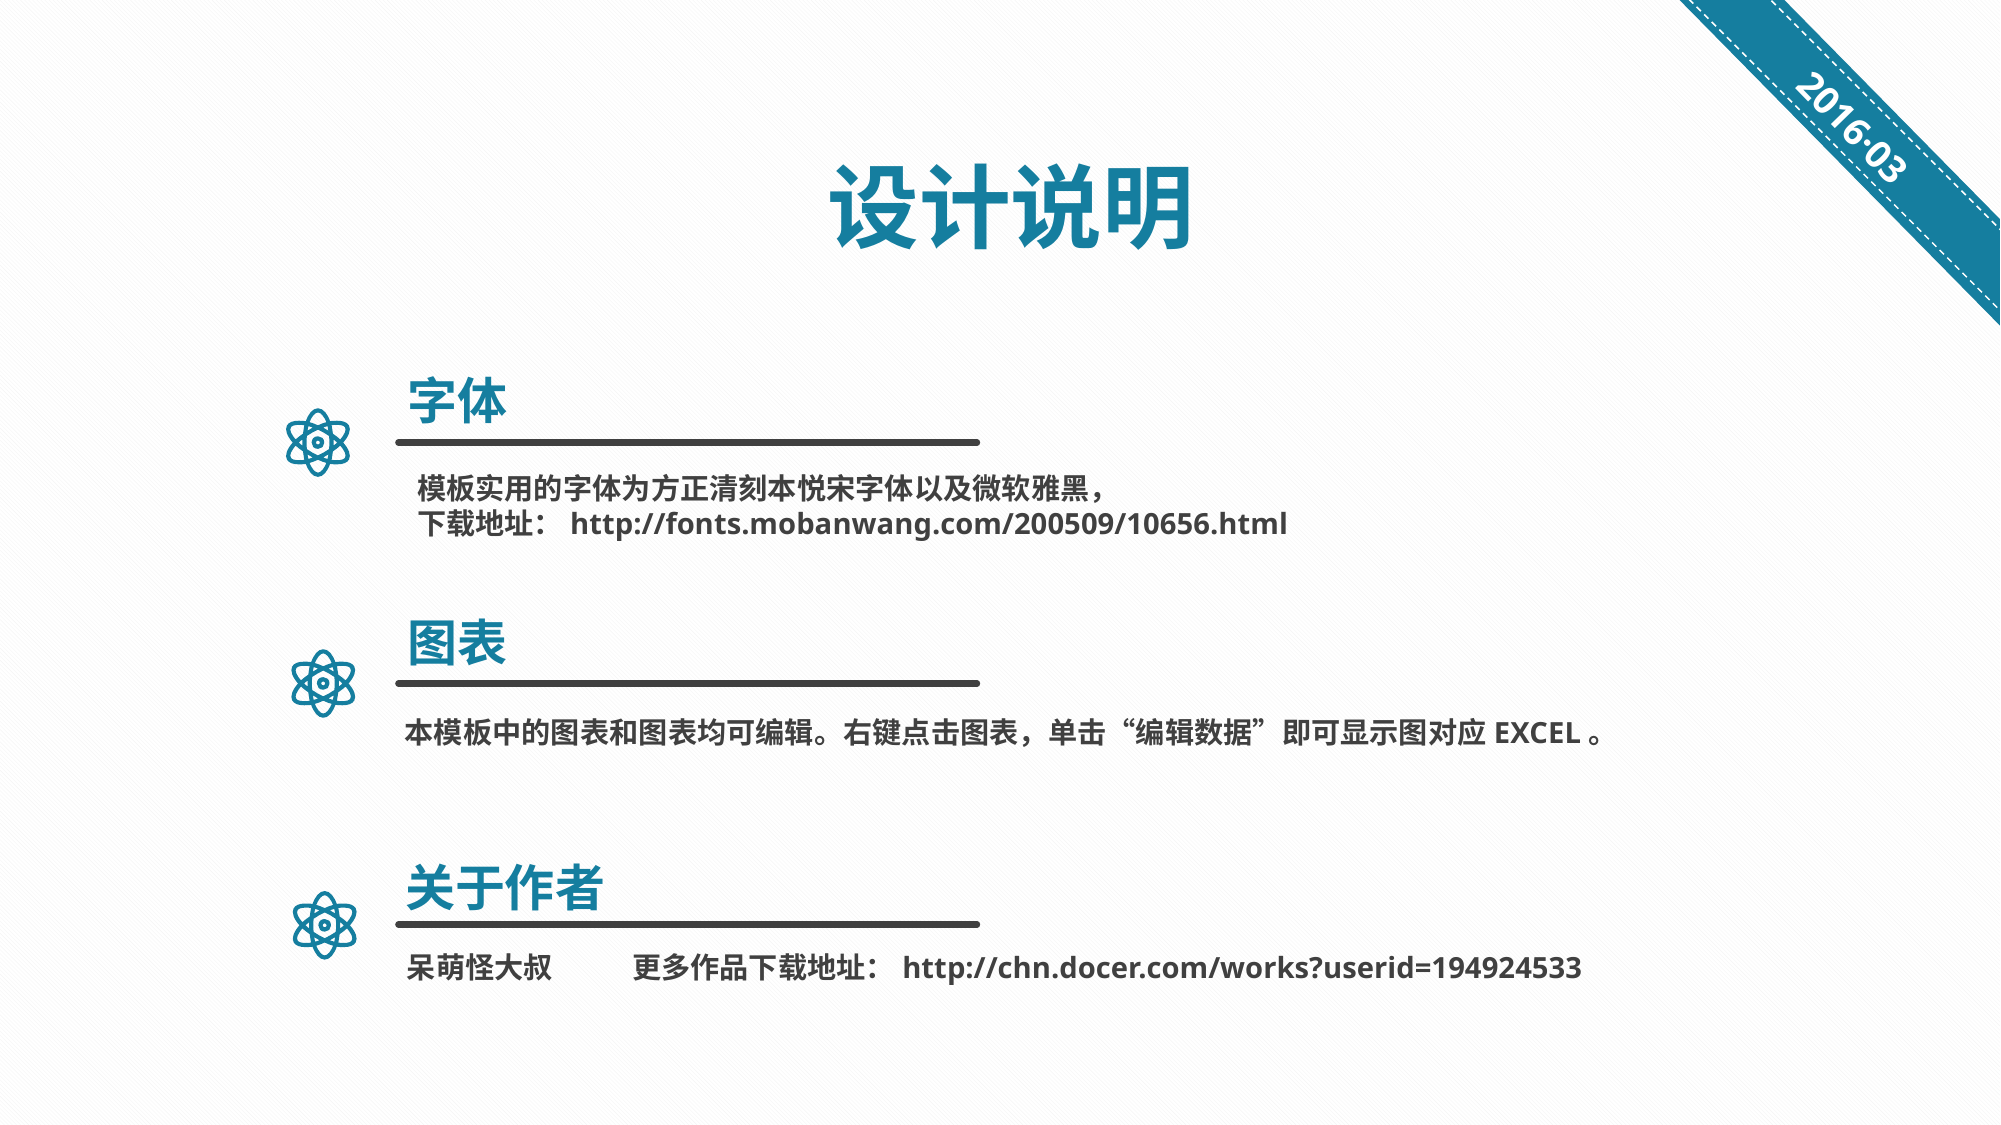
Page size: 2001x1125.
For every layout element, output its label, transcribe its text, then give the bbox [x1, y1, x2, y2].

text_box [696, 462, 727, 514]
text_box 模板实用的字体为方正清刻本悦宋字体以及微软雅黑， 下载地址：http://fonts.mobanwang.com/200509/10656.html [402, 462, 1304, 548]
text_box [292, 892, 357, 959]
text_box 本模板中的图表和图表均可编辑。右键点击图表，单击“编辑数据”即可显示图对应EXCEL。 [389, 707, 1633, 757]
text_box 呆萌怪大叔 [392, 941, 569, 992]
text_box 字体 [392, 362, 523, 437]
text_box 设计说明 [812, 142, 1210, 268]
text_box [285, 409, 351, 476]
text_box 关于作者 [390, 849, 621, 925]
text_box 更多作品下载地址：http://chn.docer.com/works?userid=194924533 [617, 941, 1598, 992]
text_box 图表 [392, 604, 523, 679]
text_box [291, 650, 356, 717]
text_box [1673, 0, 2000, 401]
